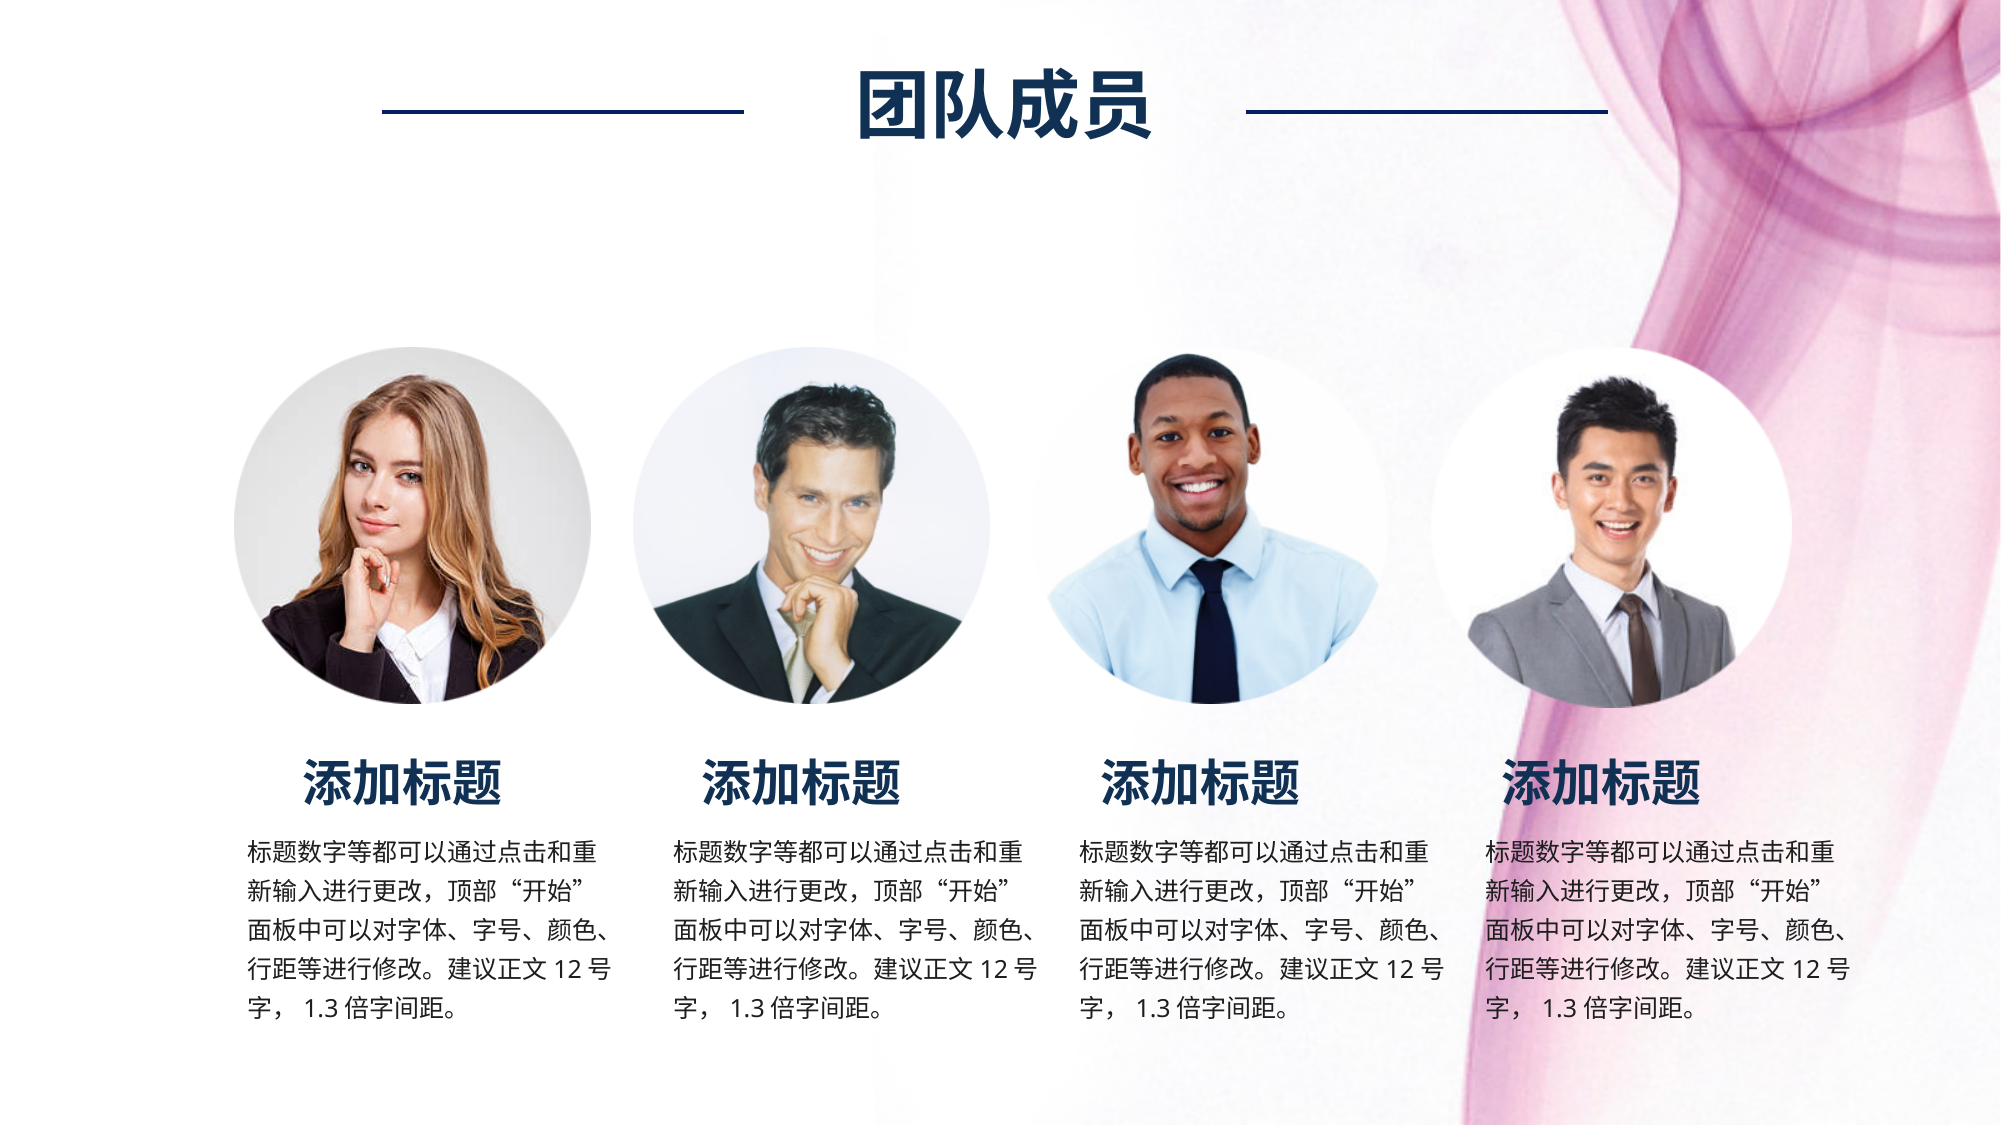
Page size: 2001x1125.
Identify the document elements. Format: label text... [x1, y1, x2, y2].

text_box 添加标题 [287, 744, 538, 820]
text_box 添加标题 [686, 744, 937, 820]
text_box 标题数字等都可以通过点击和重新输入进行更改，顶部“开始”面板中可以对字体、字号、颜色、行距等进行修改。建议正文12号字，1.3倍字间距。 [658, 820, 1060, 992]
text_box 标题数字等都可以通过点击和重新输入进行更改，顶部“开始”面板中可以对字体、字号、颜色、行距等进行修改。建议正文12号字，1.3倍字间距。 [1470, 820, 1872, 992]
text_box 标题数字等都可以通过点击和重新输入进行更改，顶部“开始”面板中可以对字体、字号、颜色、行距等进行修改。建议正文12号字，1.3倍字间距。 [1064, 820, 1466, 992]
text_box 团队成员 [840, 50, 1188, 155]
text_box 标题数字等都可以通过点击和重新输入进行更改，顶部“开始”面板中可以对字体、字号、颜色、行距等进行修改。建议正文12号字，1.3倍字间距。 [232, 820, 634, 992]
text_box 添加标题 [1486, 744, 1737, 820]
text_box 添加标题 [1085, 744, 1336, 820]
picture [0, 0, 2001, 1125]
